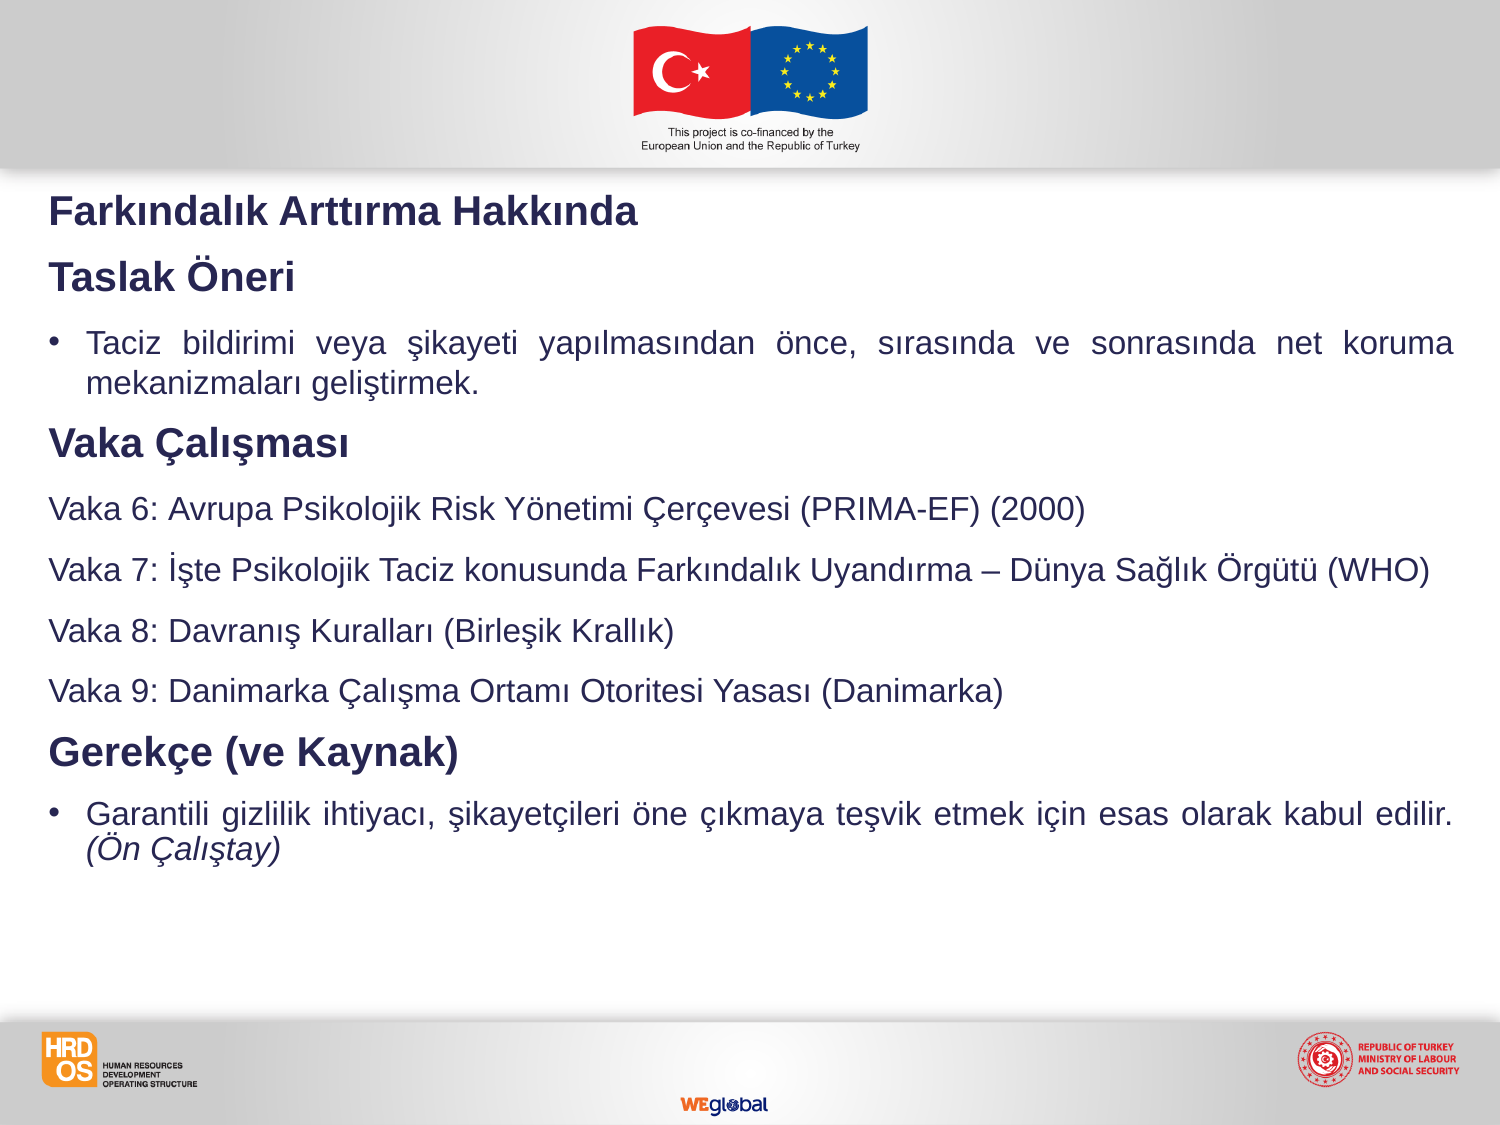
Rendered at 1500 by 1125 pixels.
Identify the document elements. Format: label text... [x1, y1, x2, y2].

list Farkındalık Arttırma Hakkında Taslak Öneri Taciz bildirimi veya şikayeti yapılmasından önce, sırasında ve sonrasında net koruma mekanizmaları geliştirmek. Vaka Çalışması Vaka 6: Avrupa Psikolojik Risk Yönetimi Çerçevesi (PRIMA-EF) (2000) Vaka 7: İşte Psikolojik Taciz konusunda Farkındalık Uyandırma – Dünya Sağlık Örgütü (WHO) Vaka 8: Davranış Kuralları (Birleşik Krallık) Vaka 9: Danimarka Çalışma Ortamı Otoritesi Yasası (Danimarka) Gerekçe (ve Kaynak) Garantili gizlilik ihtiyacı, şikayetçileri öne çıkmaya teşvik etmek için esas olarak kabul edilir. (Ön Çalıştay) [33, 181, 1472, 1005]
picture [0, 0, 1500, 1125]
